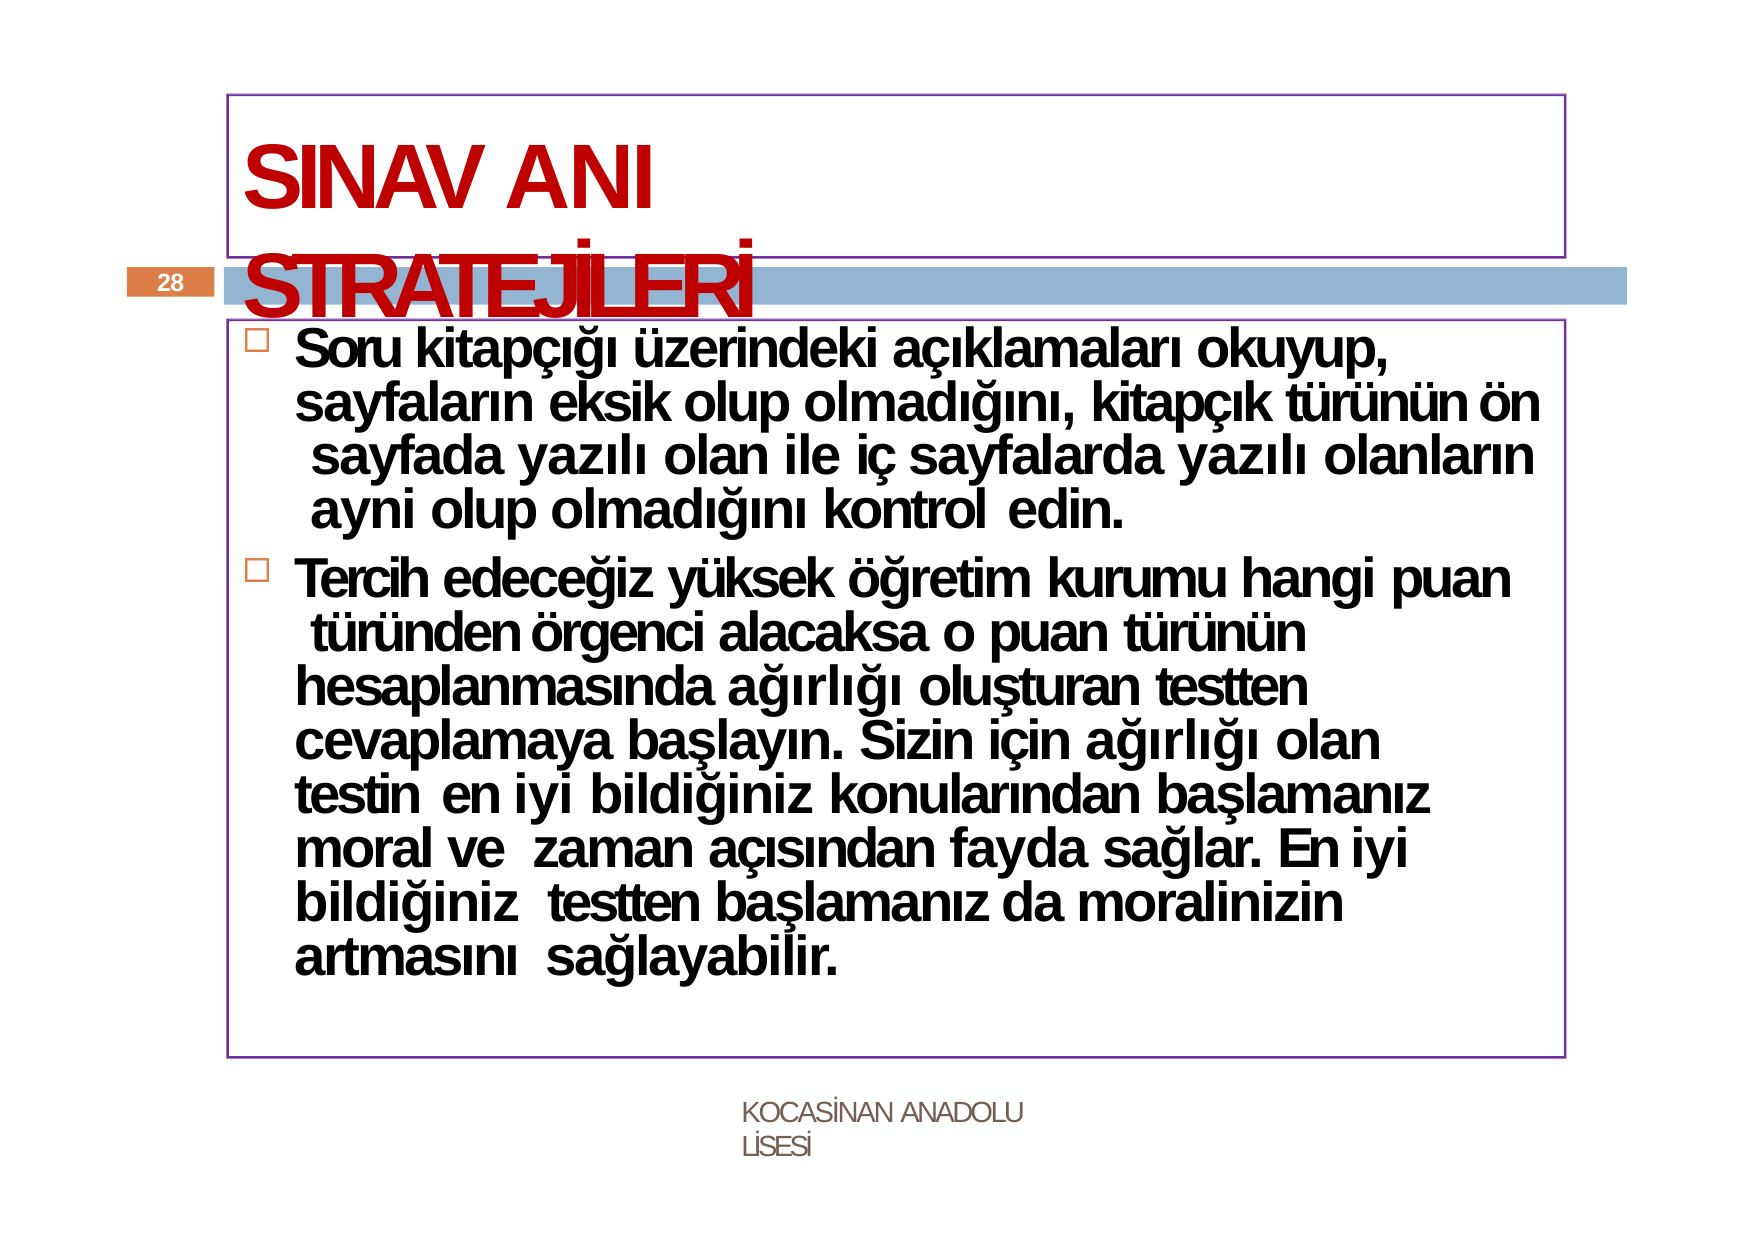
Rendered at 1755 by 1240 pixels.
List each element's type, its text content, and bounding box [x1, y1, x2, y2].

text_box [226, 318, 1567, 1059]
text_box [726, 1073, 1134, 1142]
title SINAV ANI STRATEJİLERİ [240, 114, 1199, 337]
text_box [226, 93, 1567, 259]
text_box KOCASİNAN ANADOLU LİSESİ [739, 1093, 1104, 1162]
text_box Soru kitapçığı üzerindeki açıklamaları okuyup, sayfaların eksik olup olmadığını, kitapçık türünün ön sayfada yazılı olan ile iç sayfalarda yazılı olanların ayni olup olmadığını kontrol edin. Tercih edeceğiz yüksek öğretim kurumu hangi puan türünden örgenci alacaksa o puan türünün hesaplanmasında ağırlığı oluşturan testten cevaplamaya başlayın. Sizin için ağırlığı olan testin en iyi bildiğiniz konularından başlamanız moral ve zaman açısından fayda sağlar. En iyi bildiğiniz testten başlamanız da moralinizin artmasını sağlayabilir. [240, 308, 1541, 987]
text_box 28 [126, 267, 215, 297]
